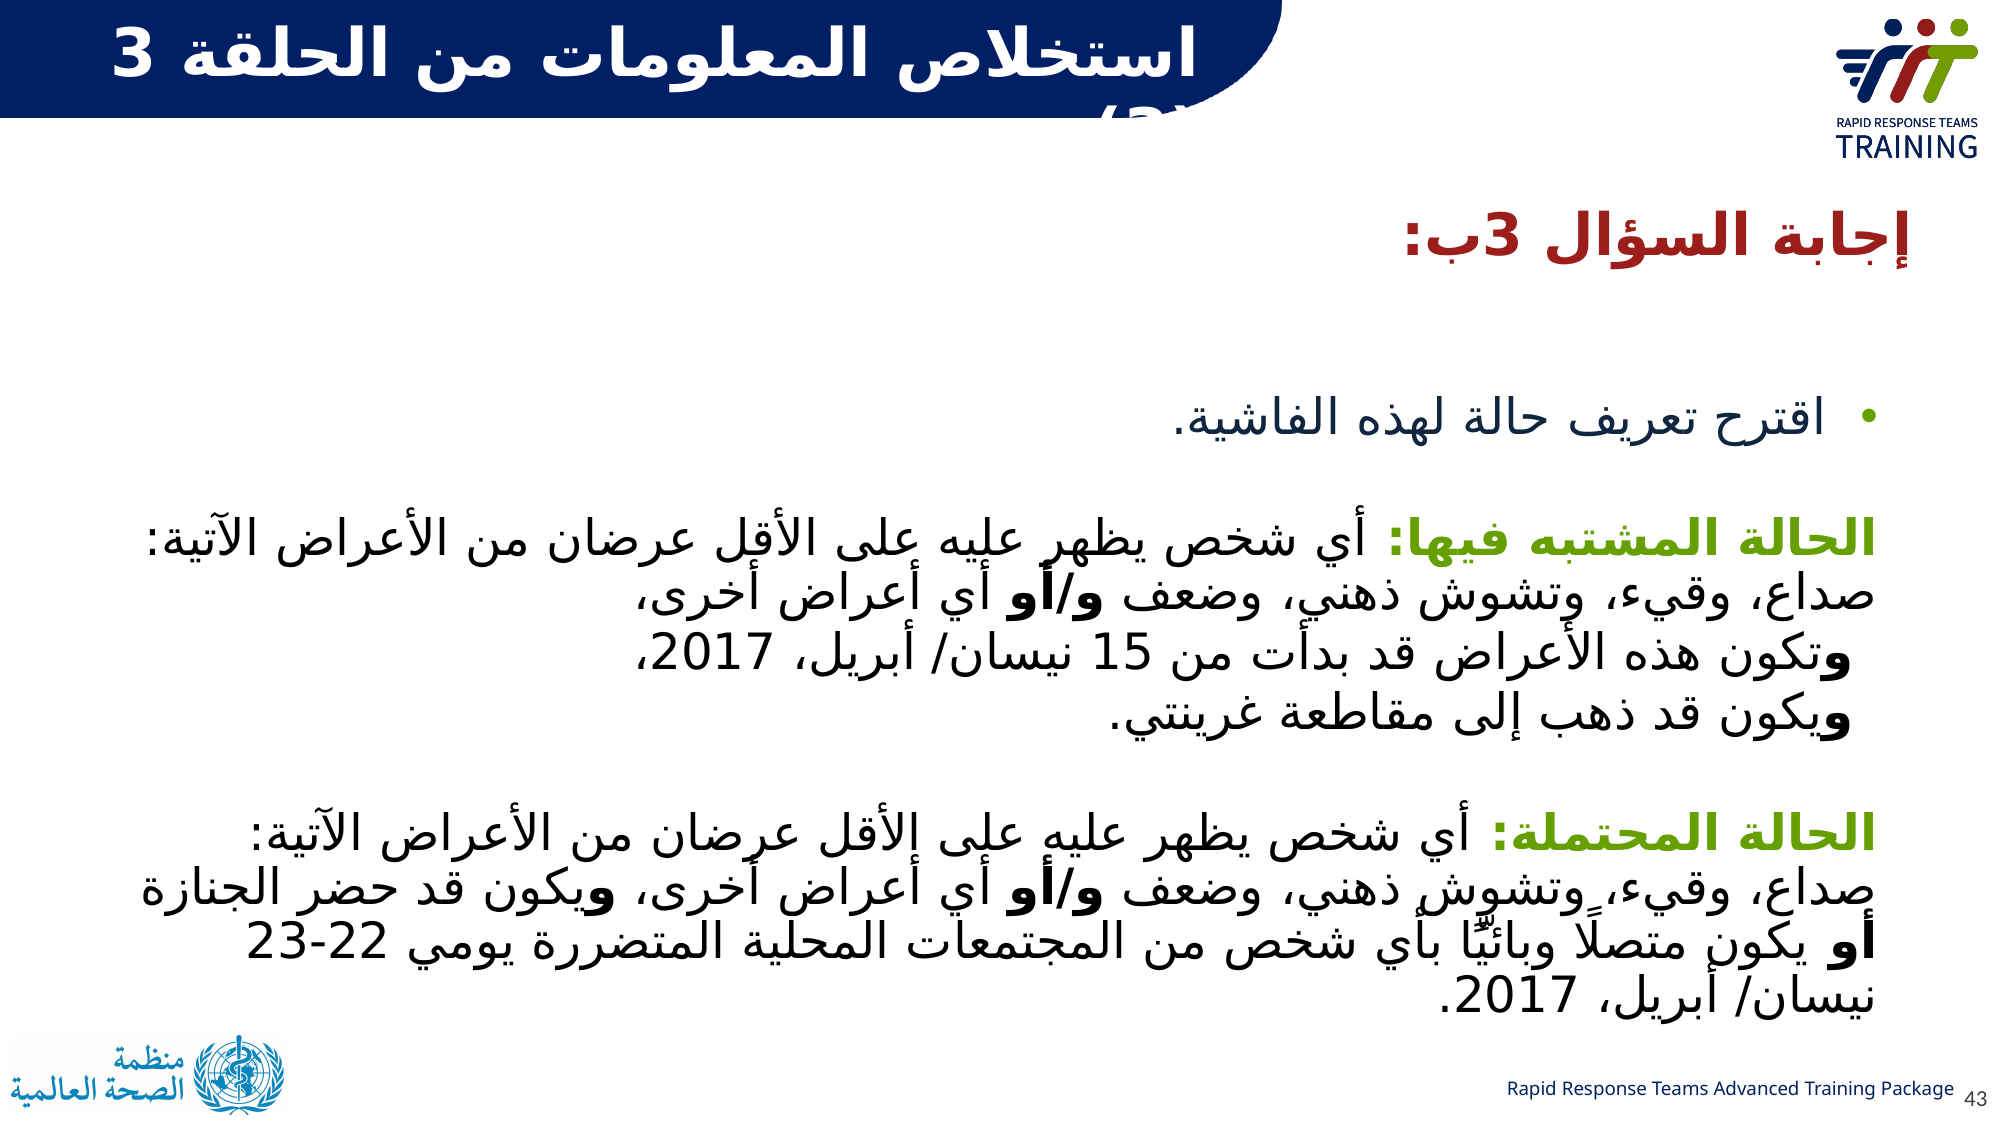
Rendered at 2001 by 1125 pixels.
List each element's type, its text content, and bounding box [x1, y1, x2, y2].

picture [0, 0, 1282, 118]
picture [11, 1035, 284, 1115]
picture [241, 1050, 247, 1059]
picture [1835, 19, 1978, 167]
list اقترح تعريف حالة لهذه الفاشية. الحالة المشتبه فيها: أي شخص يظهر عليه على الأقل عرضان من الأعراض الآتية: صداع، وقيء، وتشوش ذهني، وضعف و/أو أي أعراض أخرى، وتكون هذه الأعراض قد بدأت من 15 نيسان/ أبريل، 2017، ويكون قد ذهب إلى مقاطعة غرينتي. الحالة المحتملة: أي شخص يظهر عليه على الأقل عرضان من الأعراض الآتية: صداع، وقيء، وتشوش ذهني، وضعف و/أو أي أعراض أخرى، ويكون قد حضر الجنازة أو يكون متصلًا وبائيًّا بأي شخص من المجتمعات المحلية المتضررة يومي 22-23 نيسان/ أبريل، 2017. [97, 313, 1886, 1013]
text_box إجابة السؤال 3ب: [1366, 197, 1931, 276]
text_box استخلاص المعلومات من الحلقة 3 (3) [17, 1, 1208, 177]
